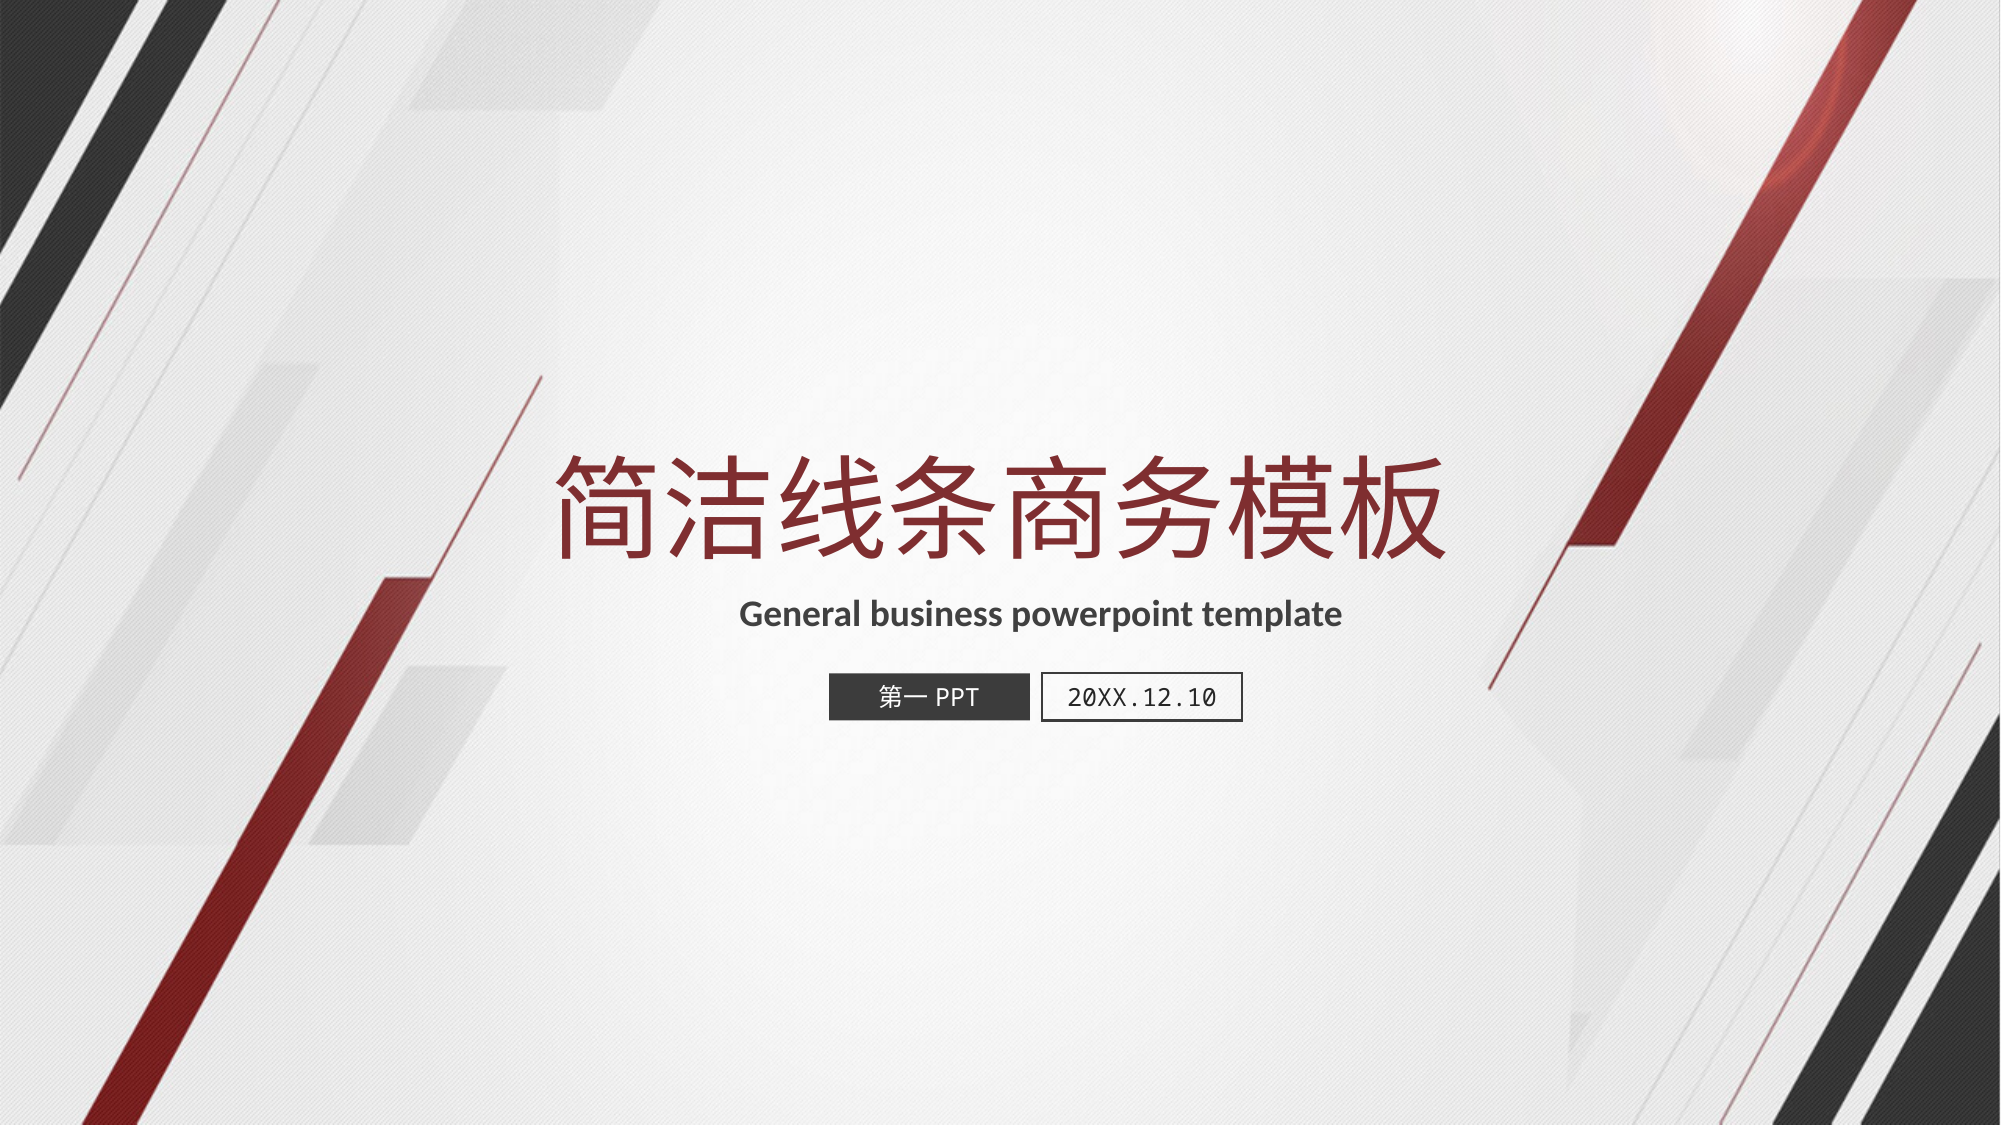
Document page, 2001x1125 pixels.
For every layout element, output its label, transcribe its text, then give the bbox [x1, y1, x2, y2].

text_box 第一PPT [828, 672, 1031, 722]
text_box General business powerpoint template [724, 581, 1359, 641]
text_box 20XX.12.10 [1041, 672, 1243, 722]
text_box 简洁线条商务模板 [535, 430, 1466, 581]
picture [0, 0, 2001, 1125]
